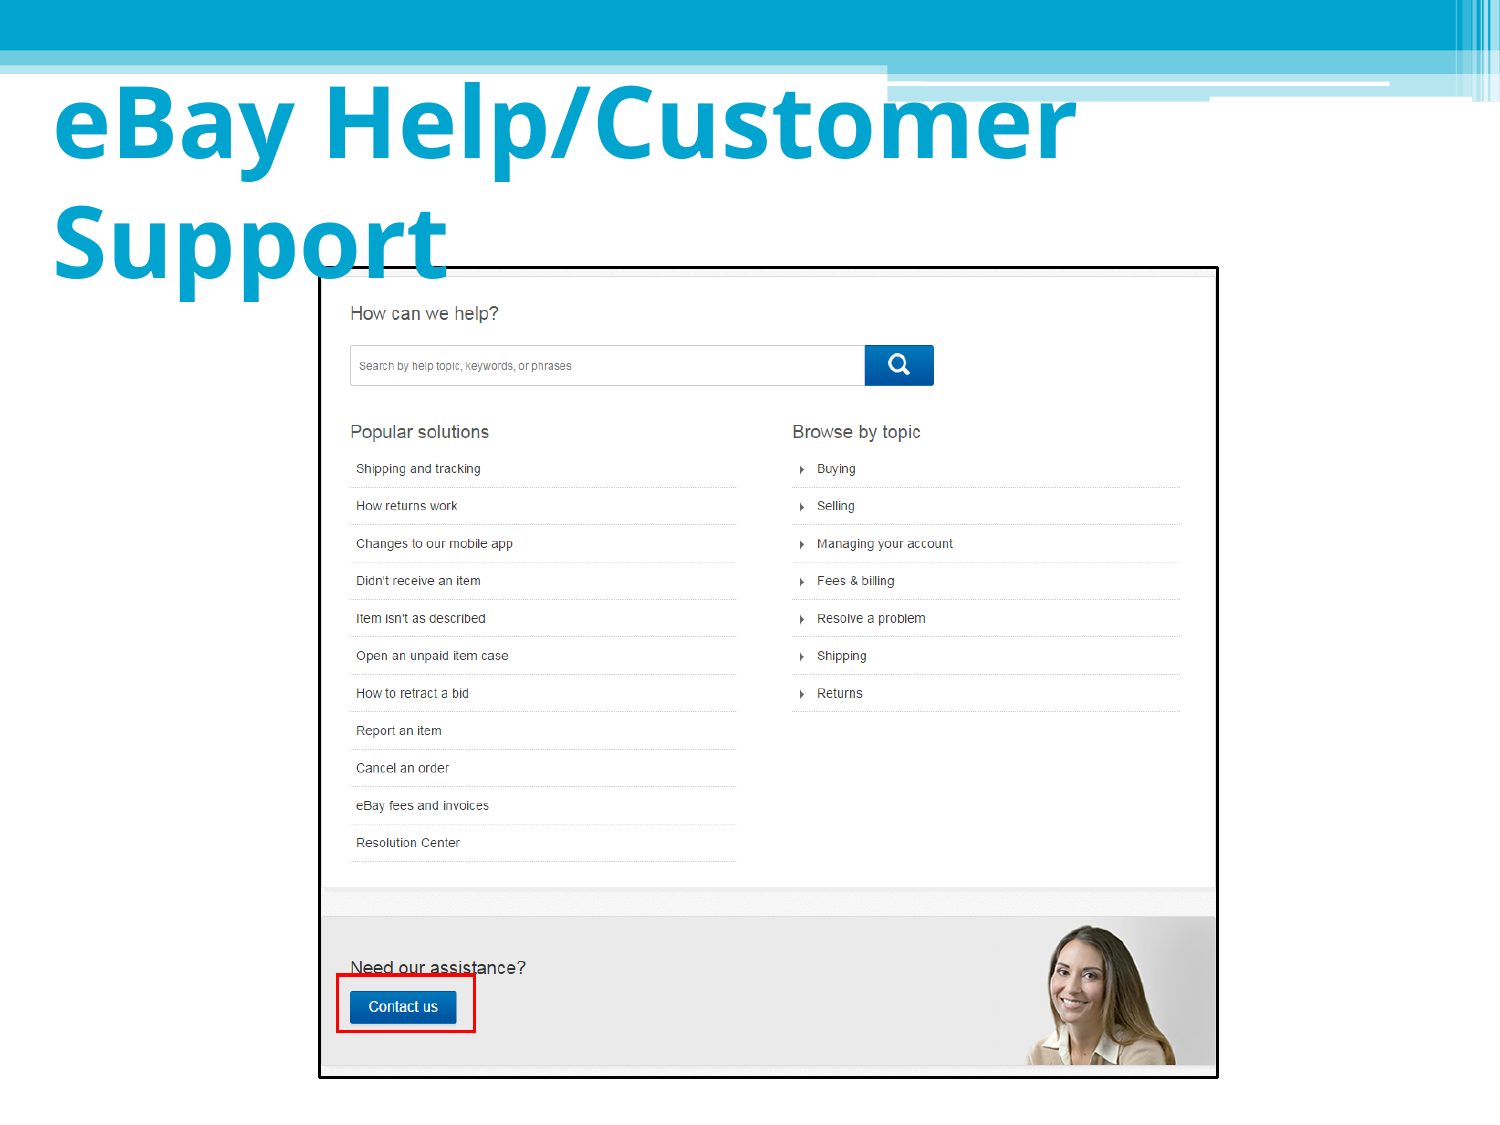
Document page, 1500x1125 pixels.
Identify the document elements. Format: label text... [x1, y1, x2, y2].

text_box eBay Help/Customer Support [37, 87, 1500, 269]
picture [321, 268, 1217, 1077]
